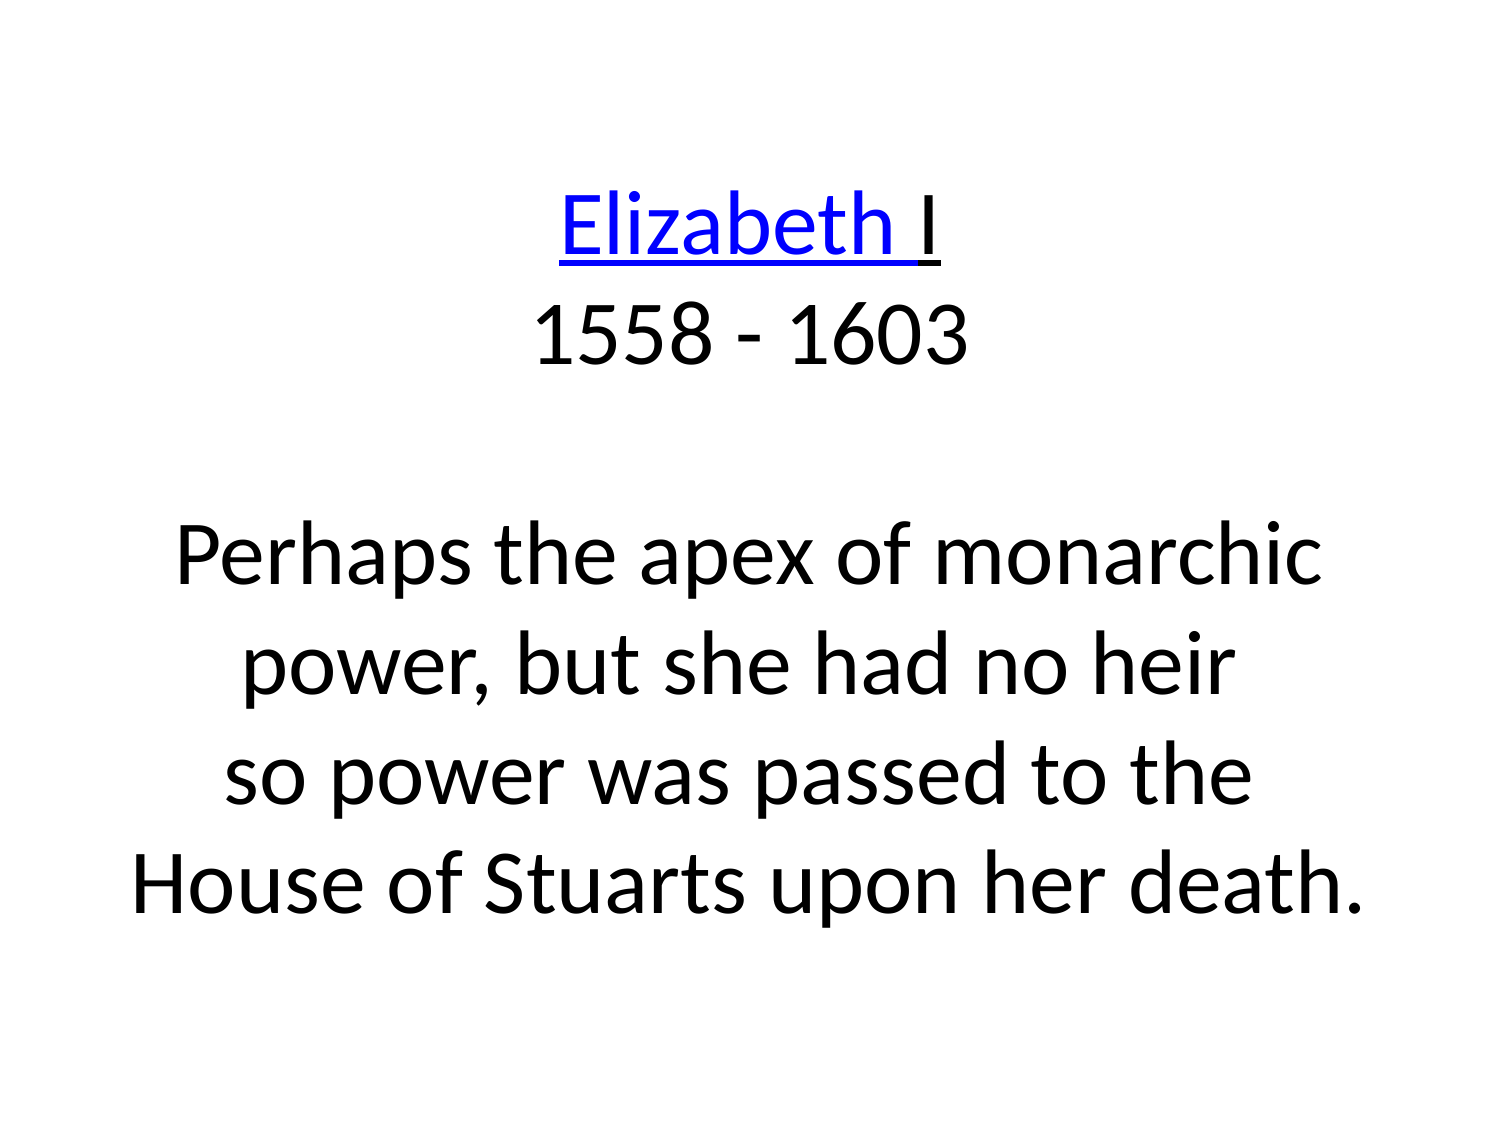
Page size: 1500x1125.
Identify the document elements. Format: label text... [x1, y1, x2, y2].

title Elizabeth I 1558 - 1603 Perhaps the apex of monarchic power, but she had no heir so power was passed to the House of Stuarts upon her death. [74, 44, 1426, 1051]
